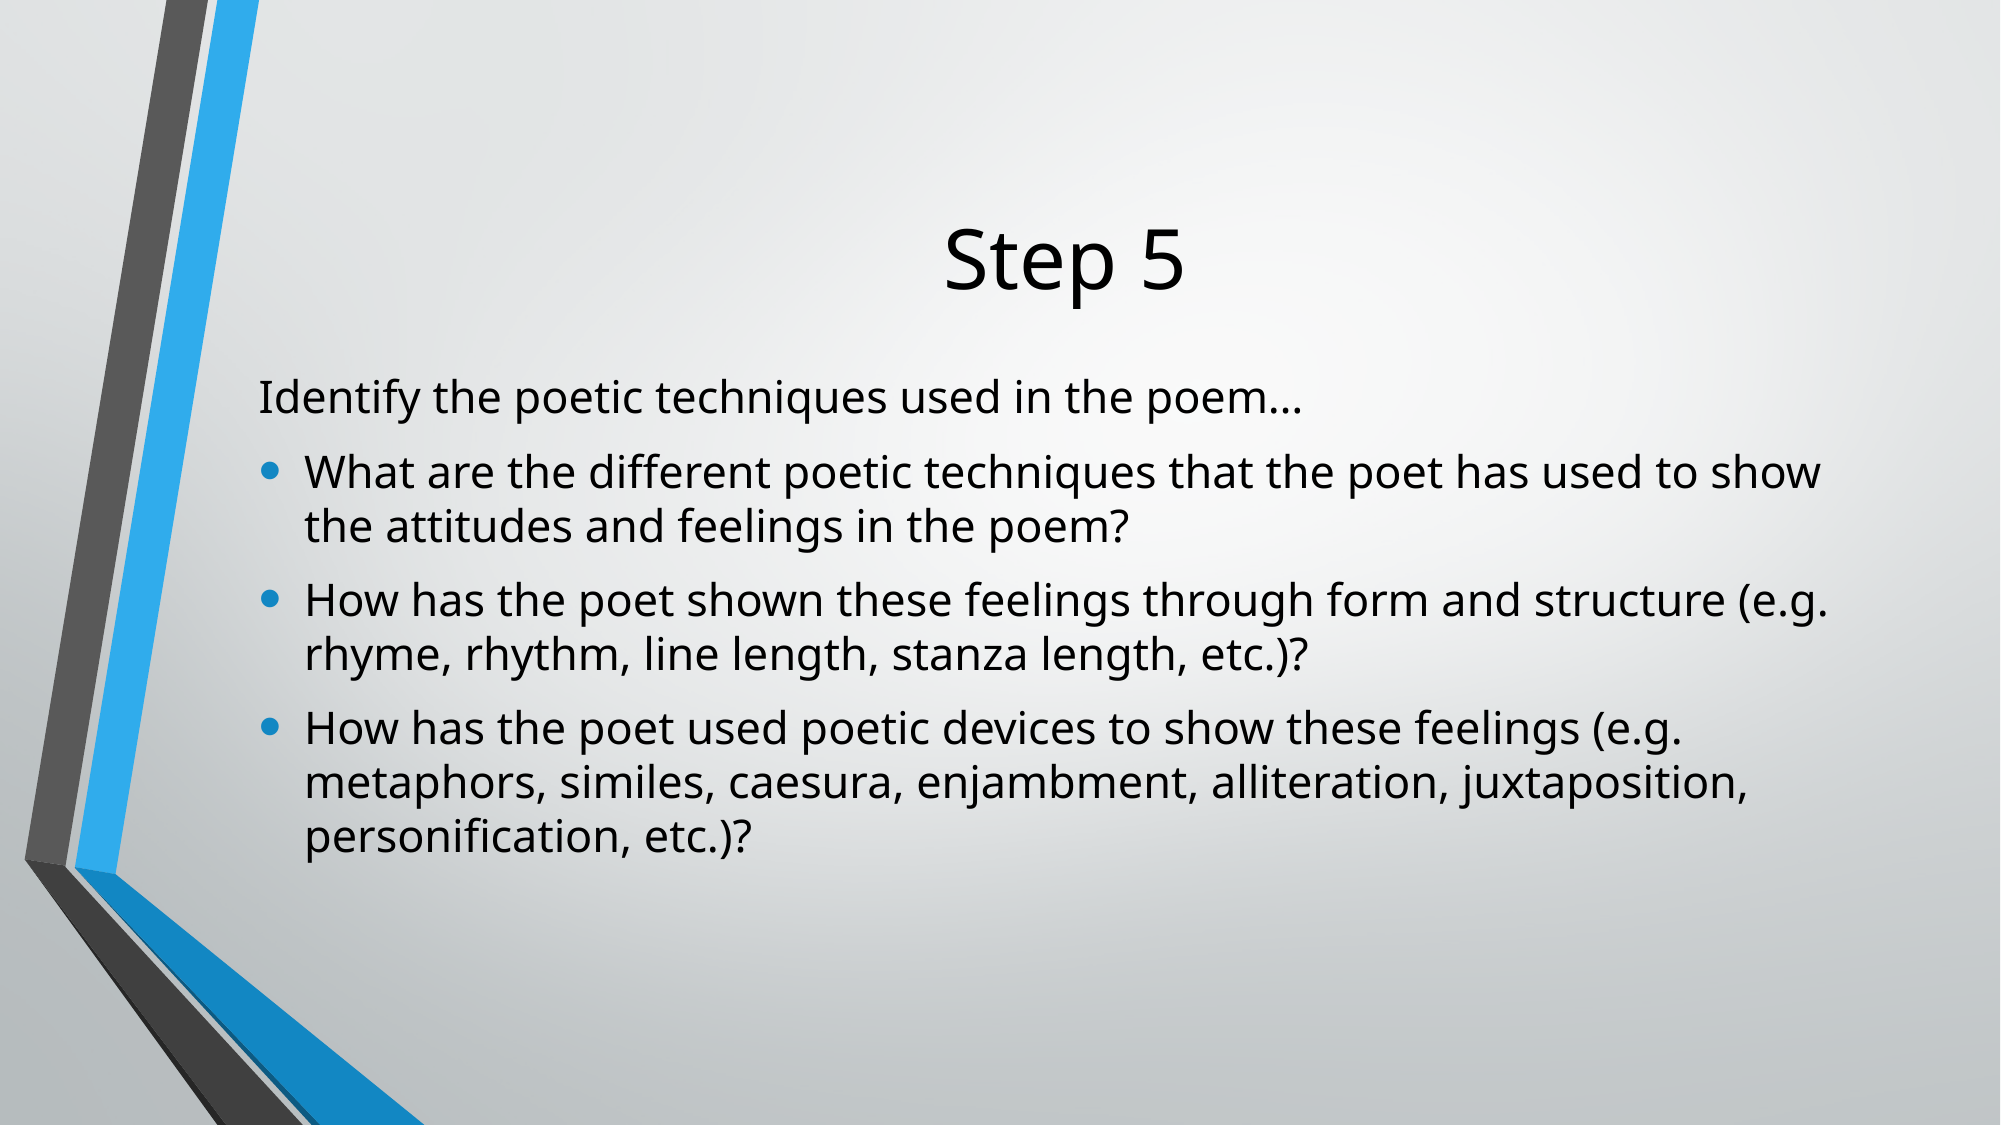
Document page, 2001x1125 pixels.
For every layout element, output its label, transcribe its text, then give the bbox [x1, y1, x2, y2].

list Identify the poetic techniques used in the poem… What are the different poetic techniques that the poet has used to show the attitudes and feelings in the poem? How has the poet shown these feelings through form and structure (e.g. rhyme, rhythm, line length, stanza length, etc.)? How has the poet used poetic devices to show these feelings (e.g. metaphors, similes, caesura, enjambment, alliteration, juxtaposition, personification, etc.)? [243, 358, 1887, 872]
title Step 5 [243, 112, 1887, 358]
